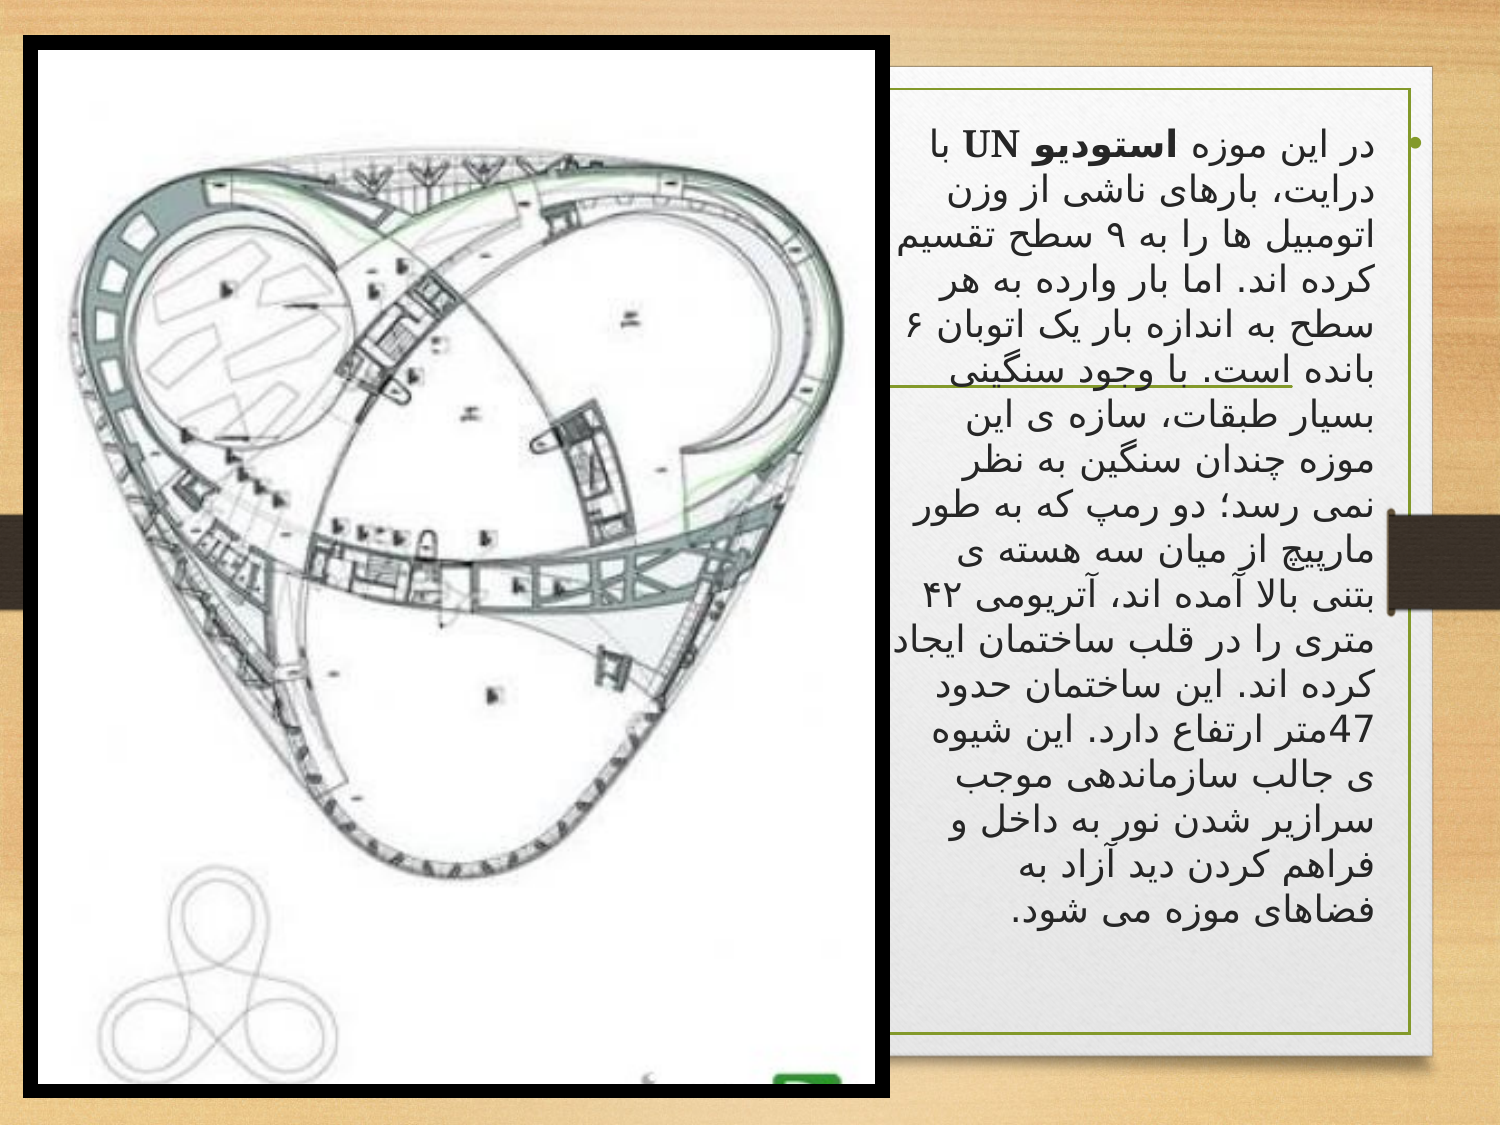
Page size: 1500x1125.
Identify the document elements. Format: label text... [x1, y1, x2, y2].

picture [890, 90, 1408, 112]
picture [0, 0, 1500, 1125]
picture [37, 49, 876, 1084]
list در این موزه استودیو UN با درایت، بارهای ناشی از وزن اتومبیل ها را به ۹ سطح تقسیم کرده اند. اما بار وارده به هر سطح به اندازه بار یک اتوبان ۶ بانده است. با وجود سنگینی بسیار طبقات، سازه ی این موزه چندان سنگین به نظر نمی رسد؛ دو رمپ که به طور مارپیچ از میان سه هسته ی بتنی بالا آمده اند، آتریومی ۴۲ متری را در قلب ساختمان ایجاد کرده اند. این ساختمان حدود 47متر ارتفاع دارد. این شیوه ی جالب سازماندهی موجب سرازیر شدن نور به داخل و فراهم کردن دید آزاد به فضاهای موزه می شود. [875, 112, 1438, 1125]
